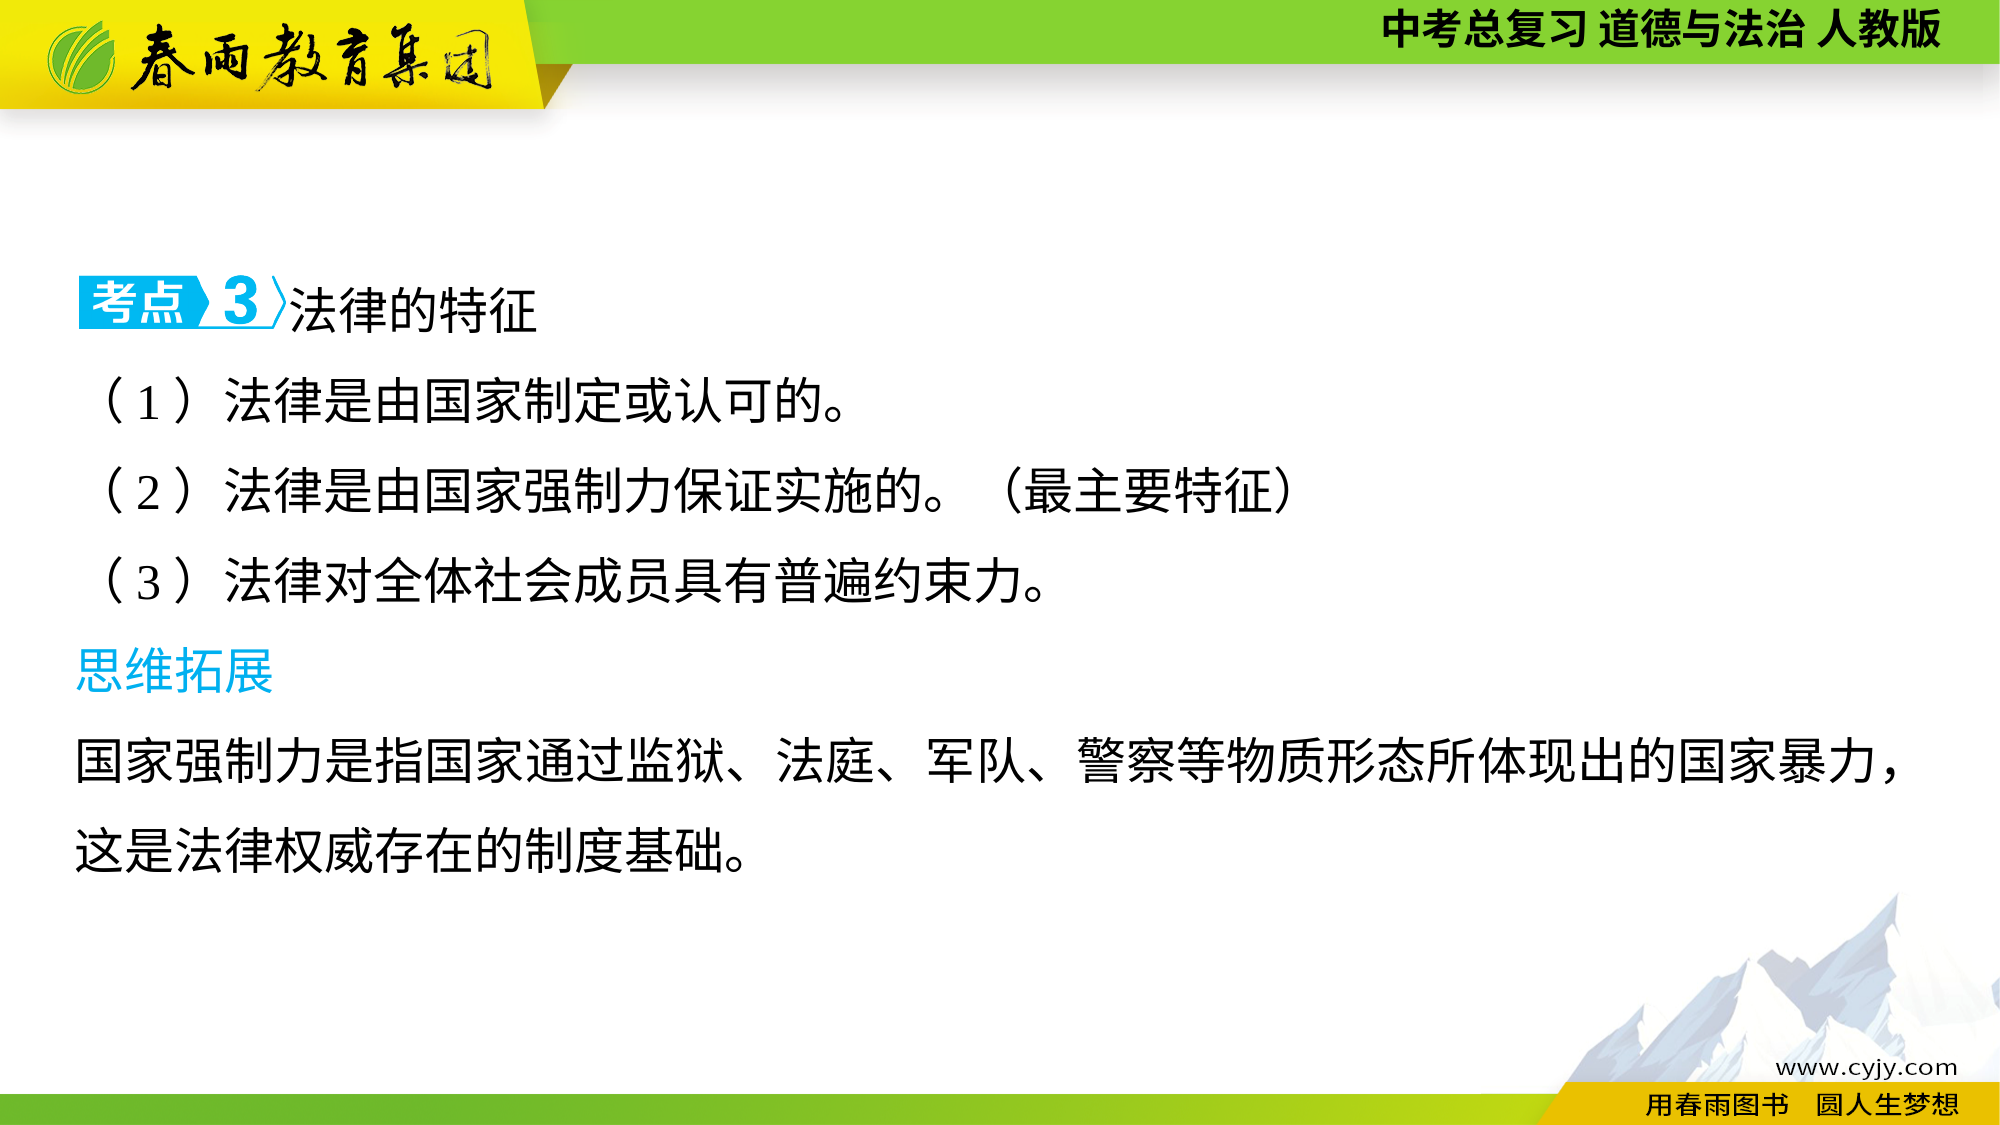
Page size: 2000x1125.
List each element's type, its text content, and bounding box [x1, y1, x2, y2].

list 法律的特征 （1）法律是由国家制定或认可的。 （2）法律是由国家强制力保证实施的。（最主要特征） （3）法律对全体社会成员具有普遍约束力。 思维拓展 国家强制力是指国家通过监狱、法庭、军队、警察等物质形态所体现出的国家暴力，这是法律权威存在的制度基础。 [59, 241, 1944, 882]
picture [0, 0, 2000, 1125]
